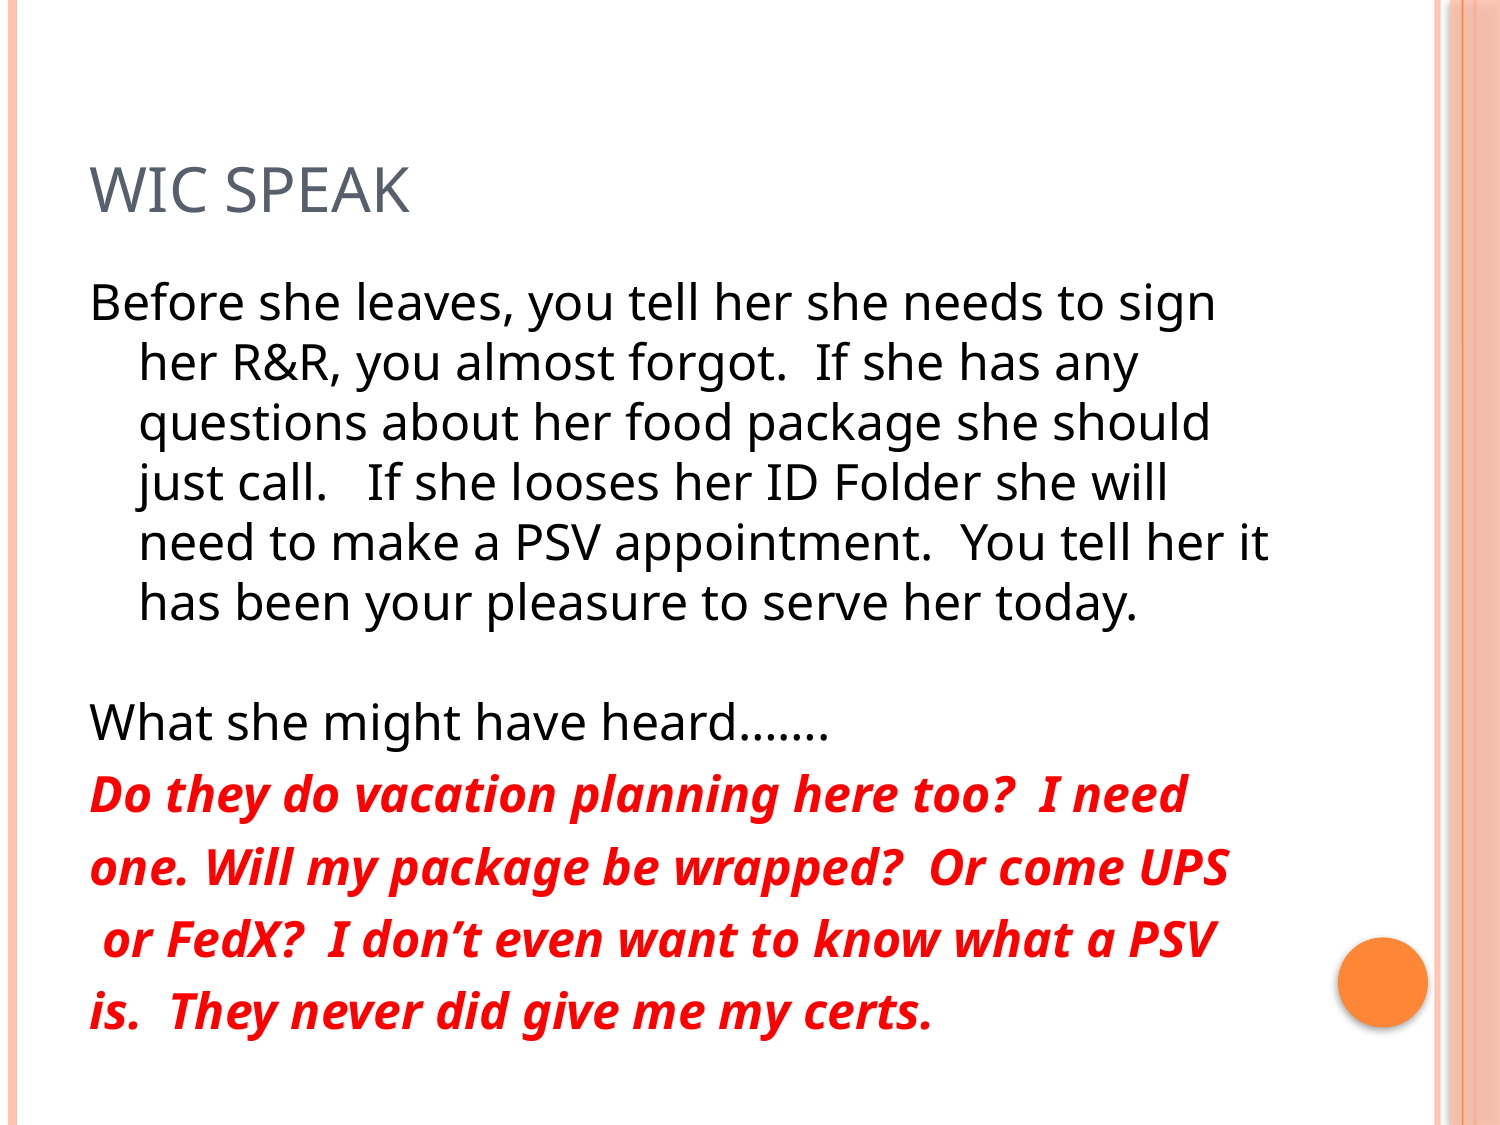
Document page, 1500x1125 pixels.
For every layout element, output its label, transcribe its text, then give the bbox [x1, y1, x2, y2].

list Before she leaves, you tell her she needs to sign her R&R, you almost forgot. If she has any questions about her food package she should just call. If she looses her ID Folder she will need to make a PSV appointment. You tell her it has been your pleasure to serve her today. What she might have heard……. Do they do vacation planning here too? I need one. Will my package be wrapped? Or come UPS or FedX? I don’t even want to know what a PSV is. They never did give me my certs. [75, 262, 1300, 1062]
title WIC SPEAK [75, 45, 1300, 233]
